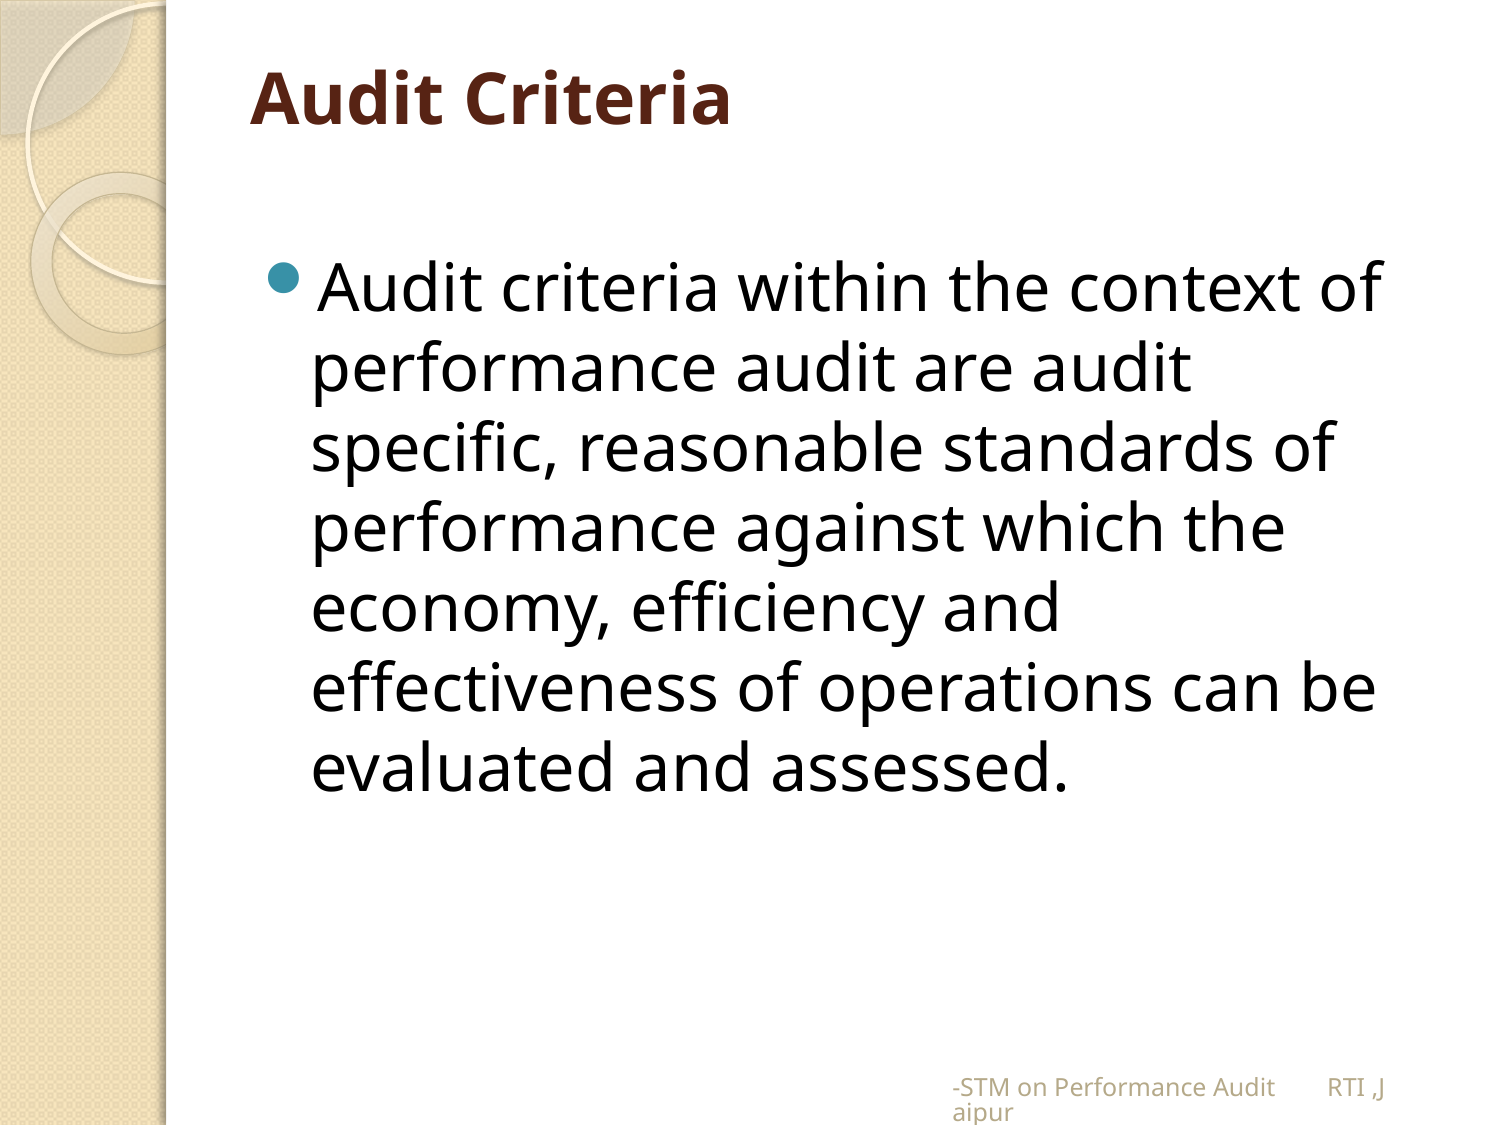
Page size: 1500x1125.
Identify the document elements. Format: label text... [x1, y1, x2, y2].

title Audit Criteria [235, 45, 1466, 233]
footer -STM on Performance Audit RTI ,Jaipur [937, 1034, 1413, 1113]
list Audit criteria within the context of performance audit are audit specific, reasonable standards of performance against which the economy, efficiency and effectiveness of operations can be evaluated and assessed. [235, 237, 1466, 1025]
